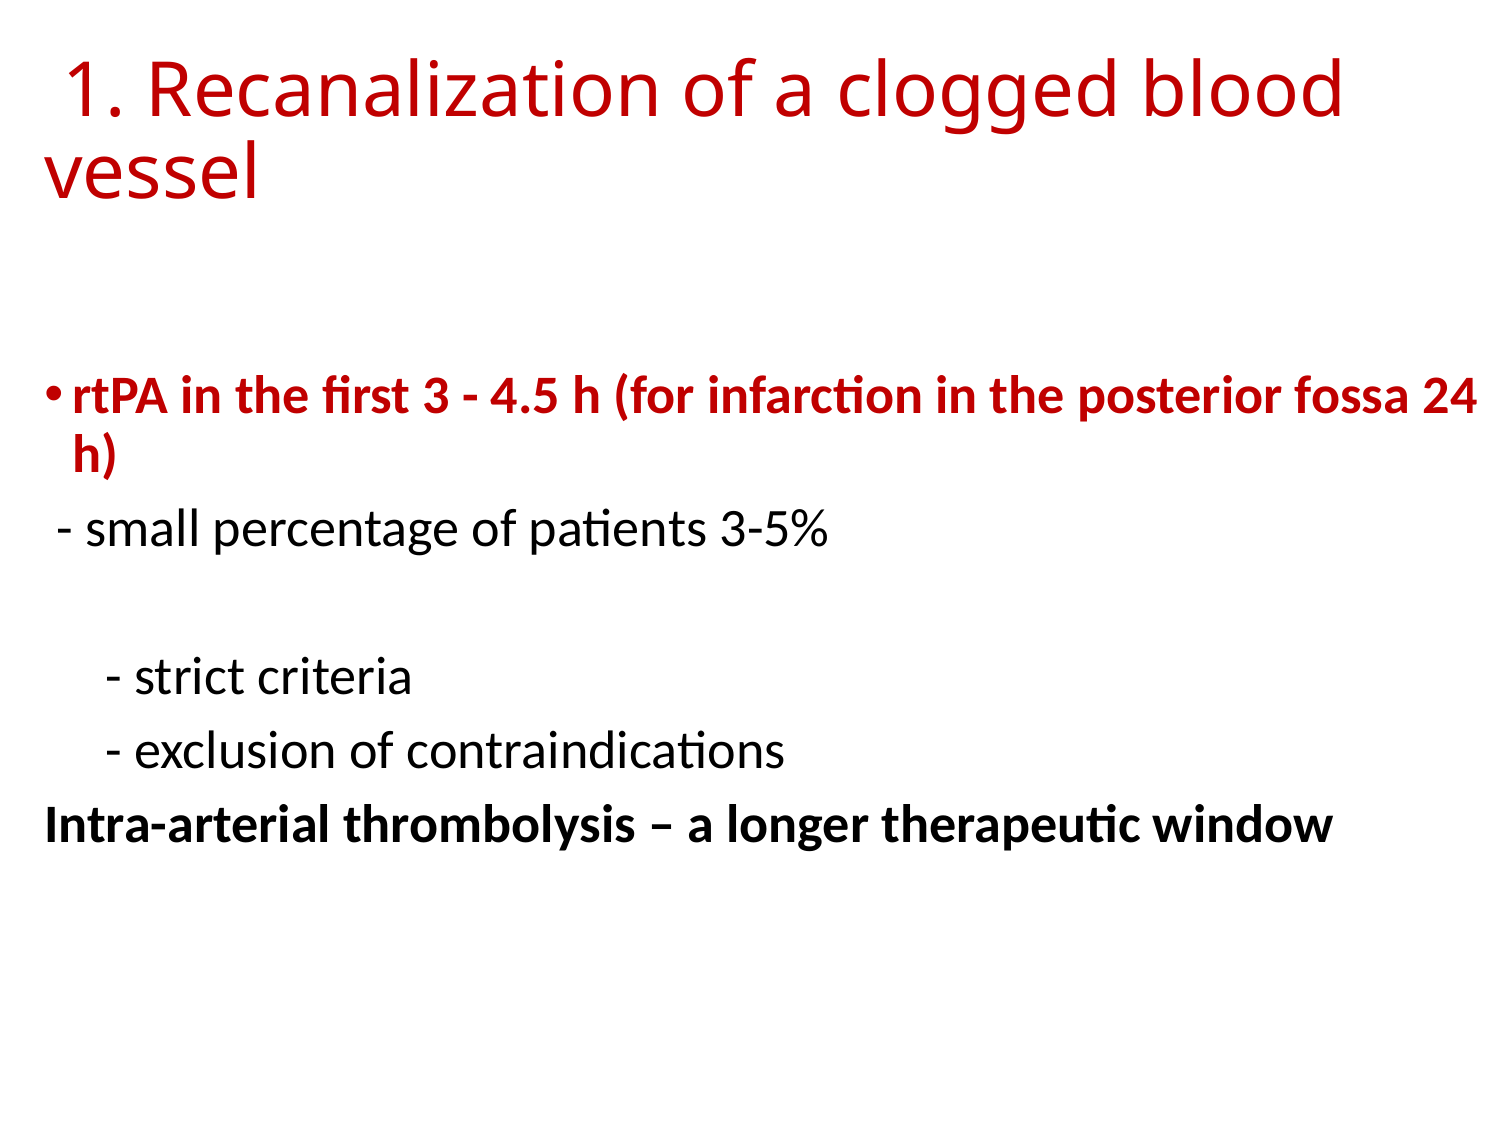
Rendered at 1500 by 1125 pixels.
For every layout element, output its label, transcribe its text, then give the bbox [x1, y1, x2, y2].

title 1. Recanalization of a clogged blood vessel [29, 42, 1500, 223]
list rtPA in the first 3 - 4.5 h (for infarction in the posterior fossa 24 h) - small percentage of patients 3-5% - strict criteria - exclusion of contraindications Intra-arterial thrombolysis – a longer therapeutic window [29, 278, 1500, 1059]
